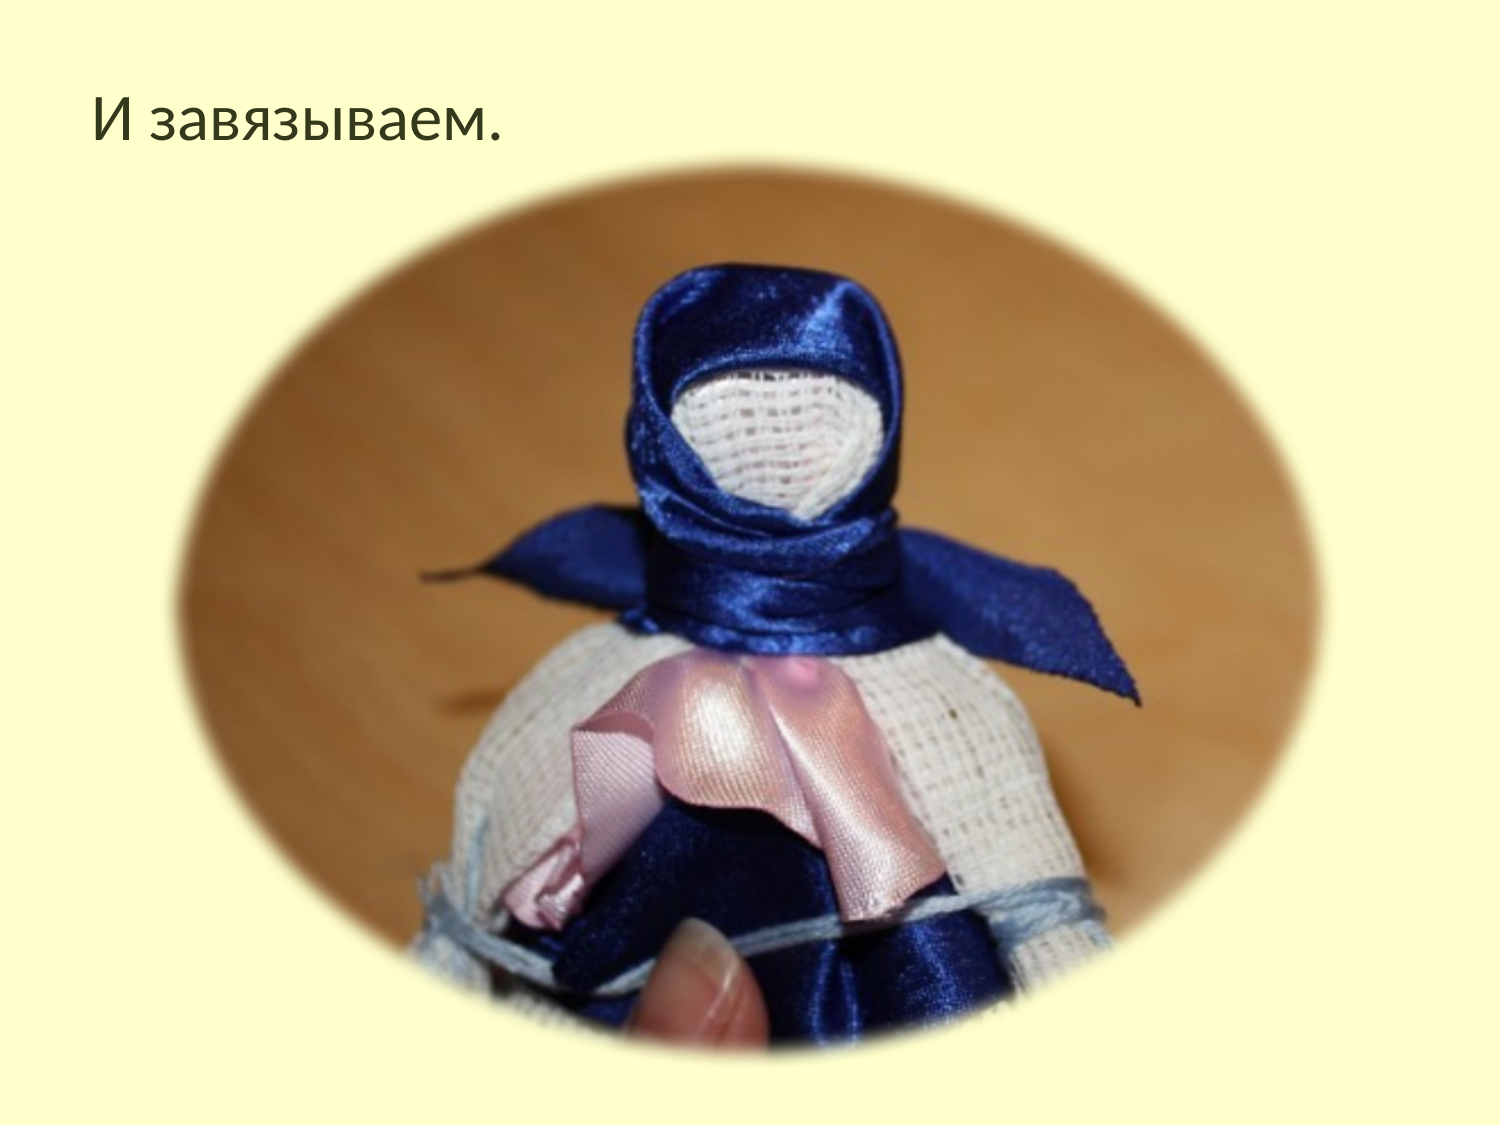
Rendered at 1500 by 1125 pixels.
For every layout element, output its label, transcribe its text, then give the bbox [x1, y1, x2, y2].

list И завязываем. [76, 66, 1427, 809]
picture [159, 148, 1341, 1071]
